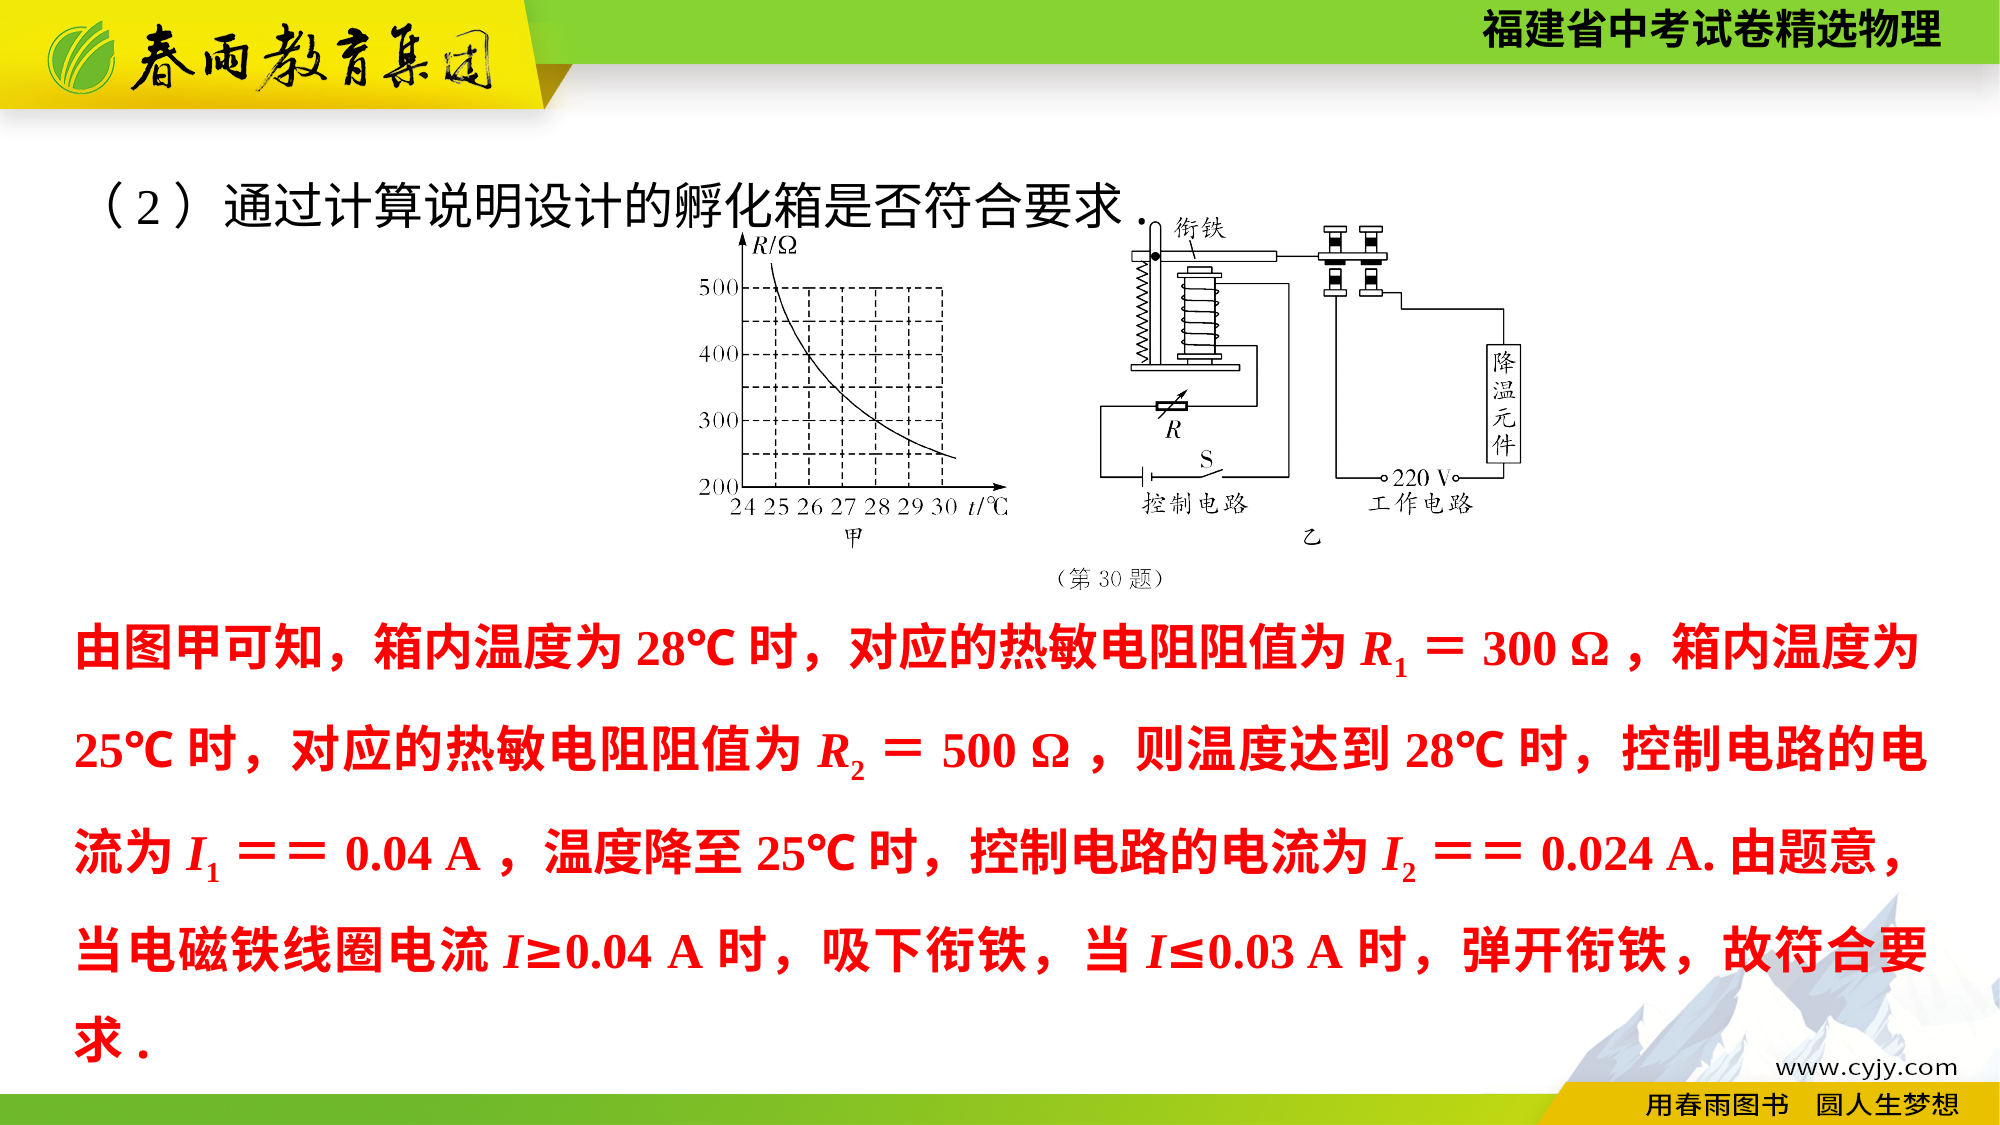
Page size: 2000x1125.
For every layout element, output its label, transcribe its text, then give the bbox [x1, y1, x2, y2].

list （2）通过计算说明设计的孵化箱是否符合要求. [59, 137, 1944, 232]
picture [0, 0, 2000, 1125]
